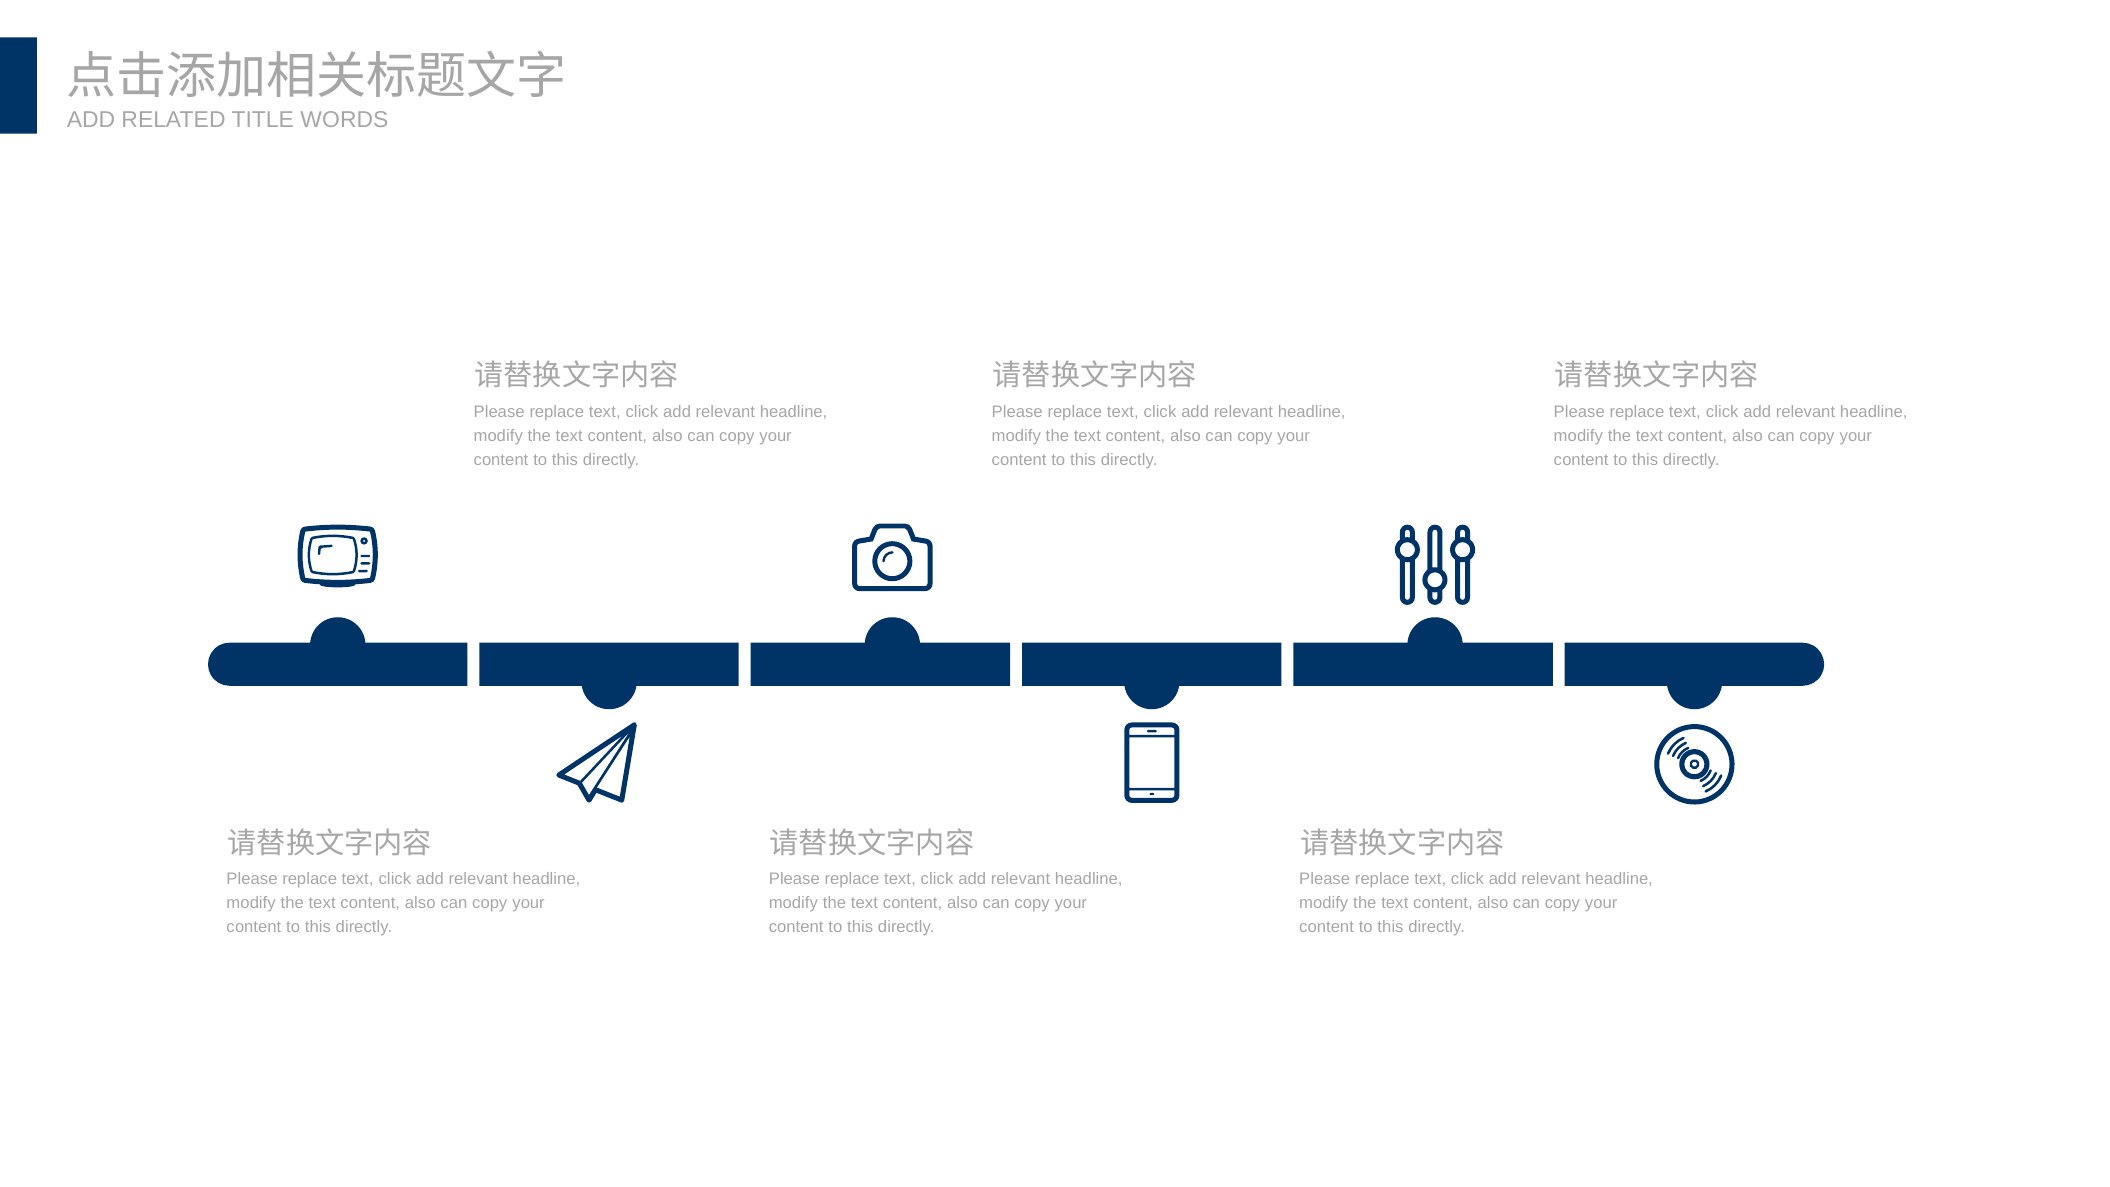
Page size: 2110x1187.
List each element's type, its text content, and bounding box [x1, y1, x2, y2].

text_box Please replace text, click add relevant headline, modify the text content, also can copy your content to this directly. [458, 389, 846, 476]
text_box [1124, 722, 1180, 803]
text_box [1022, 642, 1282, 710]
text_box Please replace text, click add relevant headline, modify the text content, also can copy your content to this directly. [211, 856, 599, 944]
text_box 请替换文字内容 [212, 809, 448, 867]
text_box Please replace text, click add relevant headline, modify the text content, also can copy your content to this directly. [754, 856, 1142, 944]
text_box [1394, 524, 1476, 605]
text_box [207, 617, 468, 686]
text_box 点击添加相关标题文字 [66, 43, 567, 104]
text_box 请替换文字内容 [977, 341, 1213, 399]
text_box Please replace text, click add relevant headline, modify the text content, also can copy your content to this directly. [1284, 856, 1672, 944]
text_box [750, 617, 1011, 686]
text_box [0, 36, 38, 135]
text_box Please replace text, click add relevant headline, modify the text content, also can copy your content to this directly. [976, 389, 1364, 476]
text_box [852, 523, 933, 592]
text_box 请替换文字内容 [459, 341, 695, 399]
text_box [1564, 642, 1825, 710]
text_box 请替换文字内容 [1285, 809, 1520, 867]
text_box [479, 642, 739, 710]
text_box 请替换文字内容 [755, 809, 990, 867]
text_box ADD RELATED TITLE WORDS [66, 104, 389, 132]
text_box 请替换文字内容 [1539, 341, 1775, 399]
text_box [297, 524, 378, 588]
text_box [1654, 724, 1735, 805]
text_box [1293, 617, 1553, 686]
text_box Please replace text, click add relevant headline, modify the text content, also can copy your content to this directly. [1538, 389, 1927, 476]
text_box [556, 722, 637, 803]
